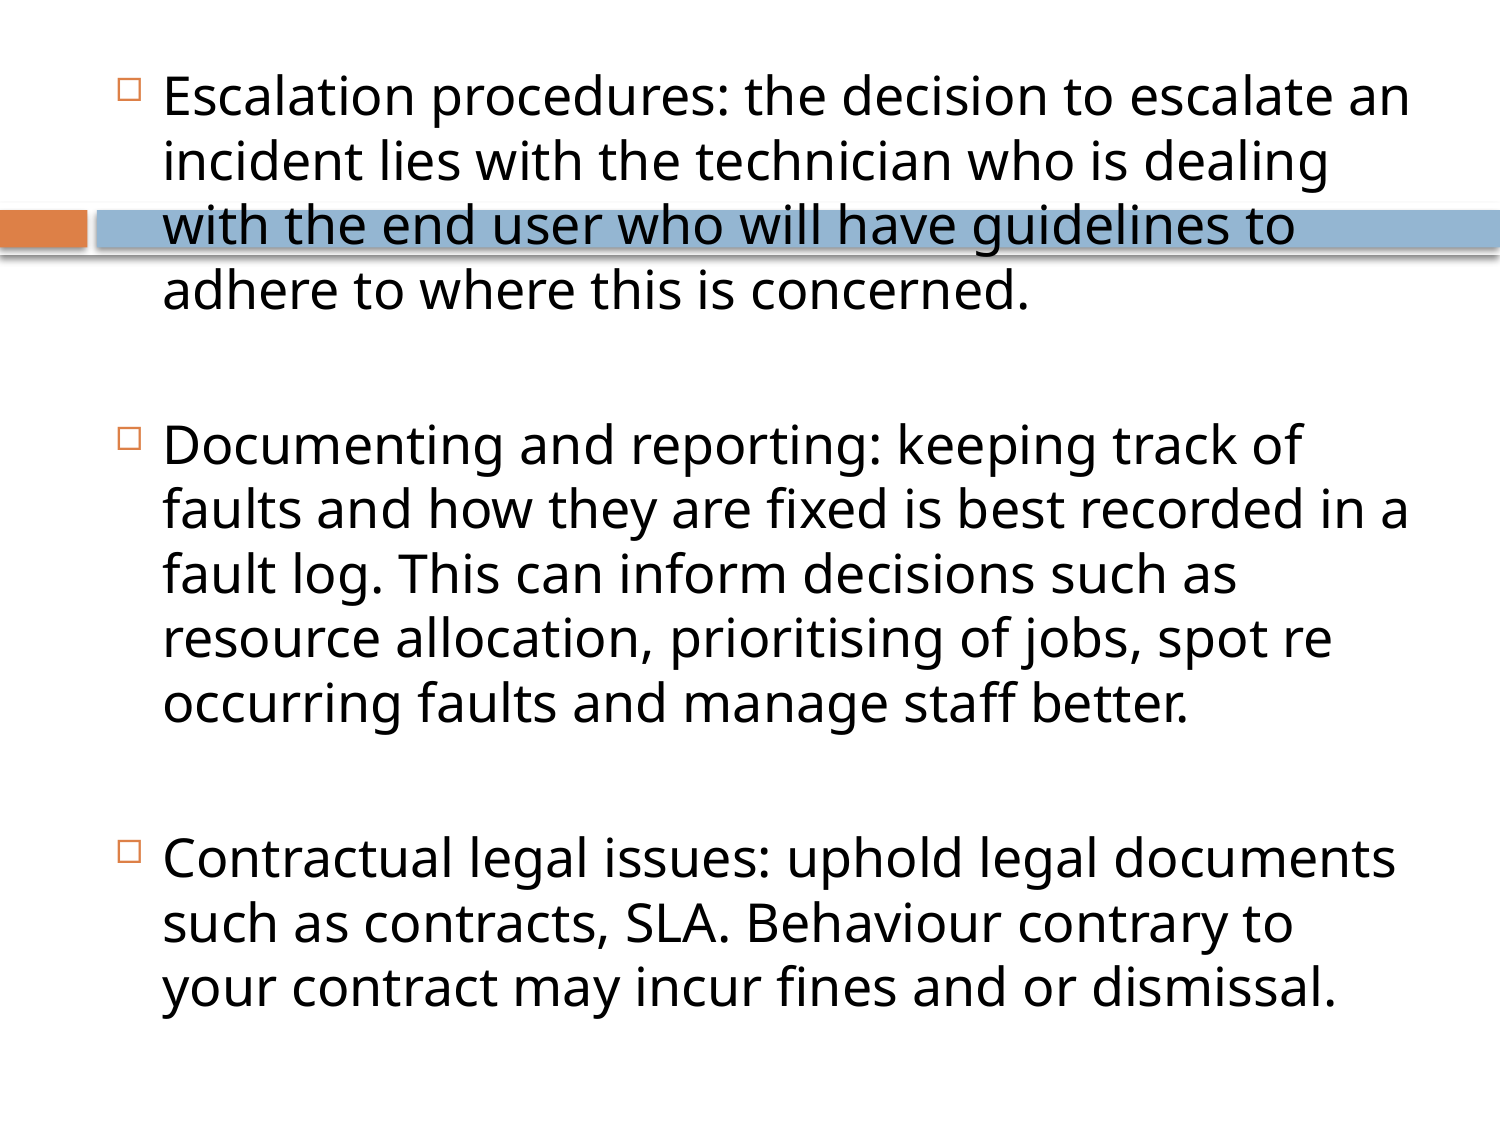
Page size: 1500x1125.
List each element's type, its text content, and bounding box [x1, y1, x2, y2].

list Escalation procedures: the decision to escalate an incident lies with the technician who is dealing with the end user who will have guidelines to adhere to where this is concerned. Documenting and reporting: keeping track of faults and how they are fixed is best recorded in a fault log. This can inform decisions such as resource allocation, prioritising of jobs, spot re occurring faults and manage staff better. Contractual legal issues: uphold legal documents such as contracts, SLA. Behaviour contrary to your contract may incur fines and or dismissal. [100, 54, 1438, 1083]
